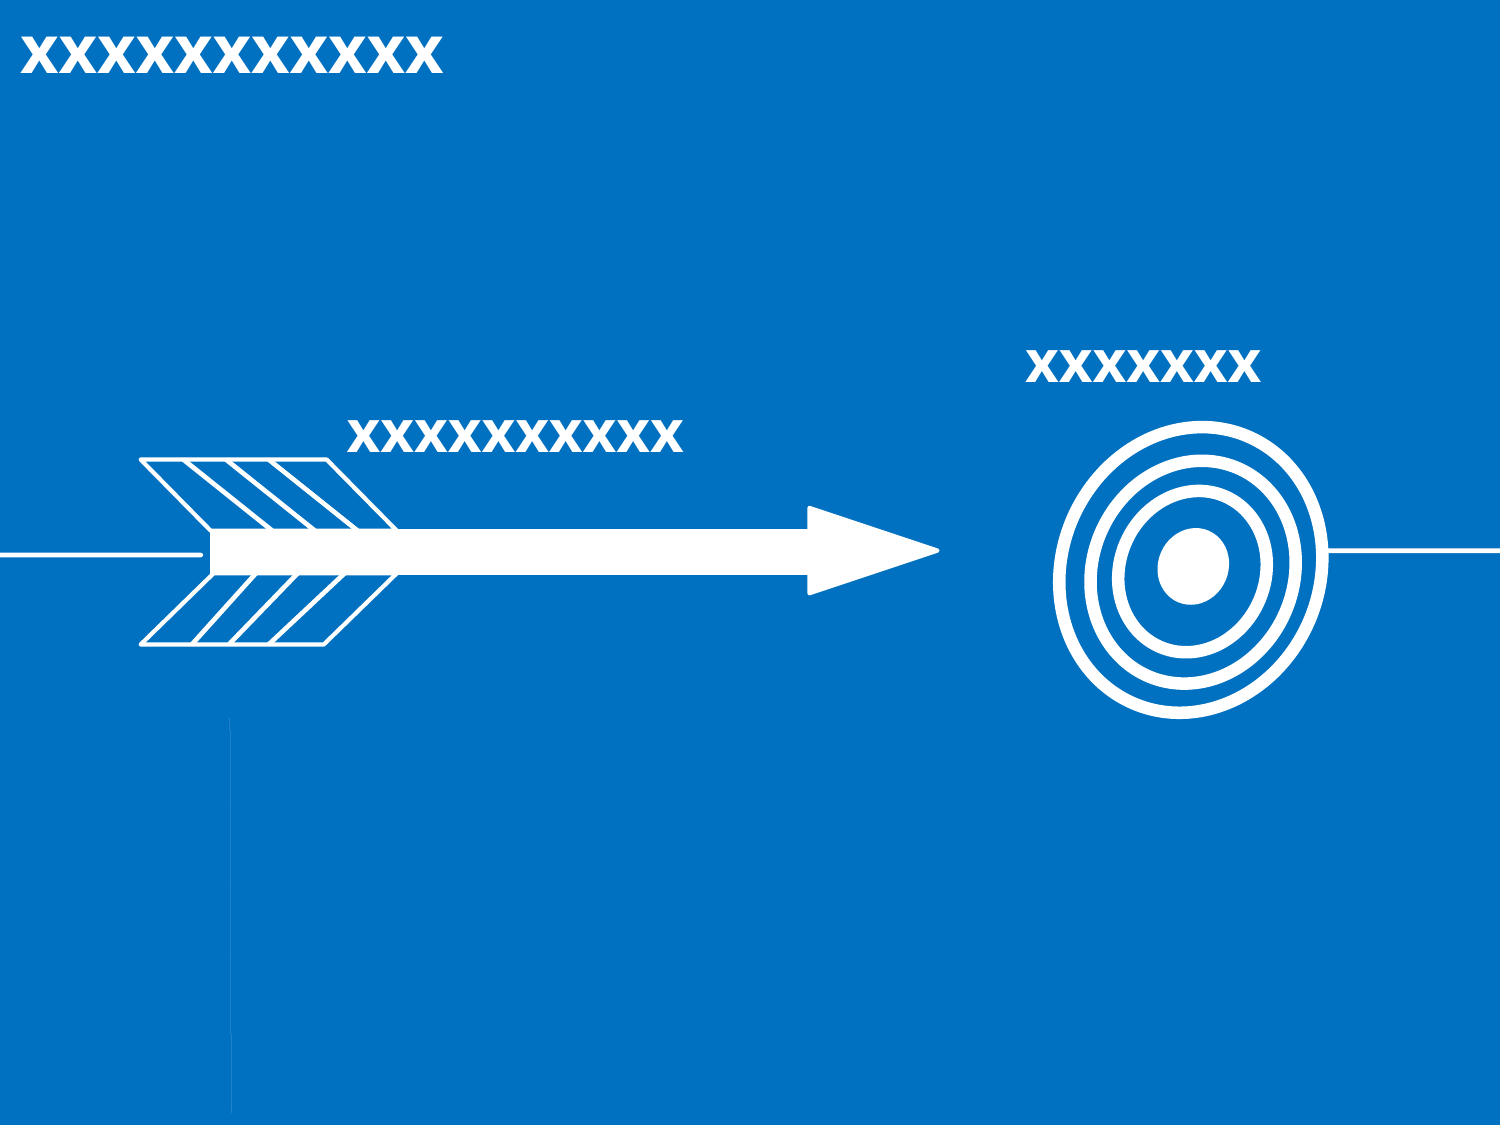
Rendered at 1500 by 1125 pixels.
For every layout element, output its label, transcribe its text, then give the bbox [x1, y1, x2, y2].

text_box xxxxxxxxxxx [5, 0, 459, 95]
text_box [1007, 316, 1320, 716]
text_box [140, 386, 938, 645]
